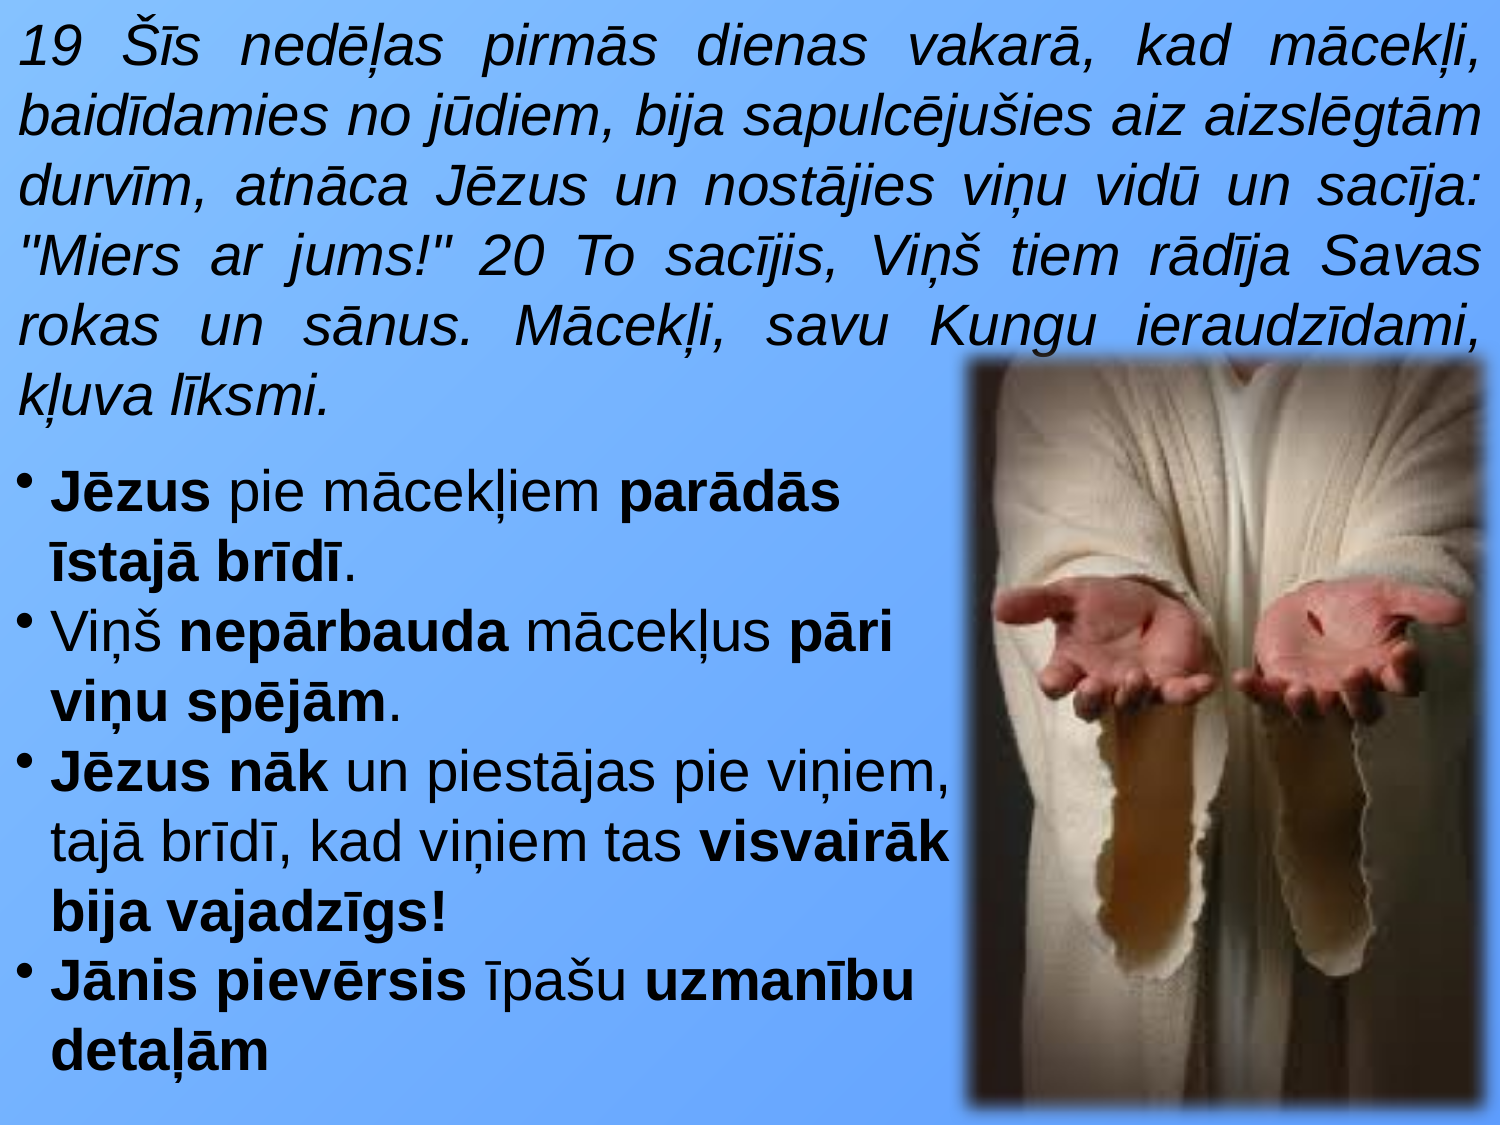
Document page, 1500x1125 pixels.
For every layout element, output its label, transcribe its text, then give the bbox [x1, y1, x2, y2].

picture [948, 339, 1500, 1125]
text_box Jēzus pie mācekļiem parādās īstajā brīdī. Viņš nepārbauda mācekļus pāri viņu spējām. Jēzus nāk un piestājas pie viņiem, tajā brīdī, kad viņiem tas visvairāk bija vajadzīgs! Jānis pievērsis īpašu uzmanību detaļām [0, 445, 943, 1090]
list 19 Šīs nedēļas pirmās dienas vakarā, kad mācekļi, baidīdamies no jūdiem, bija sapulcējušies aiz aizslēgtām durvīm, atnāca Jēzus un nostājies viņu vidū un sacīja: "Miers ar jums!" 20 To sacījis, Viņš tiem rādīja Savas rokas un sānus. Mācekļi, savu Kungu ieraudzīdami, kļuva līksmi. [0, 0, 1500, 178]
